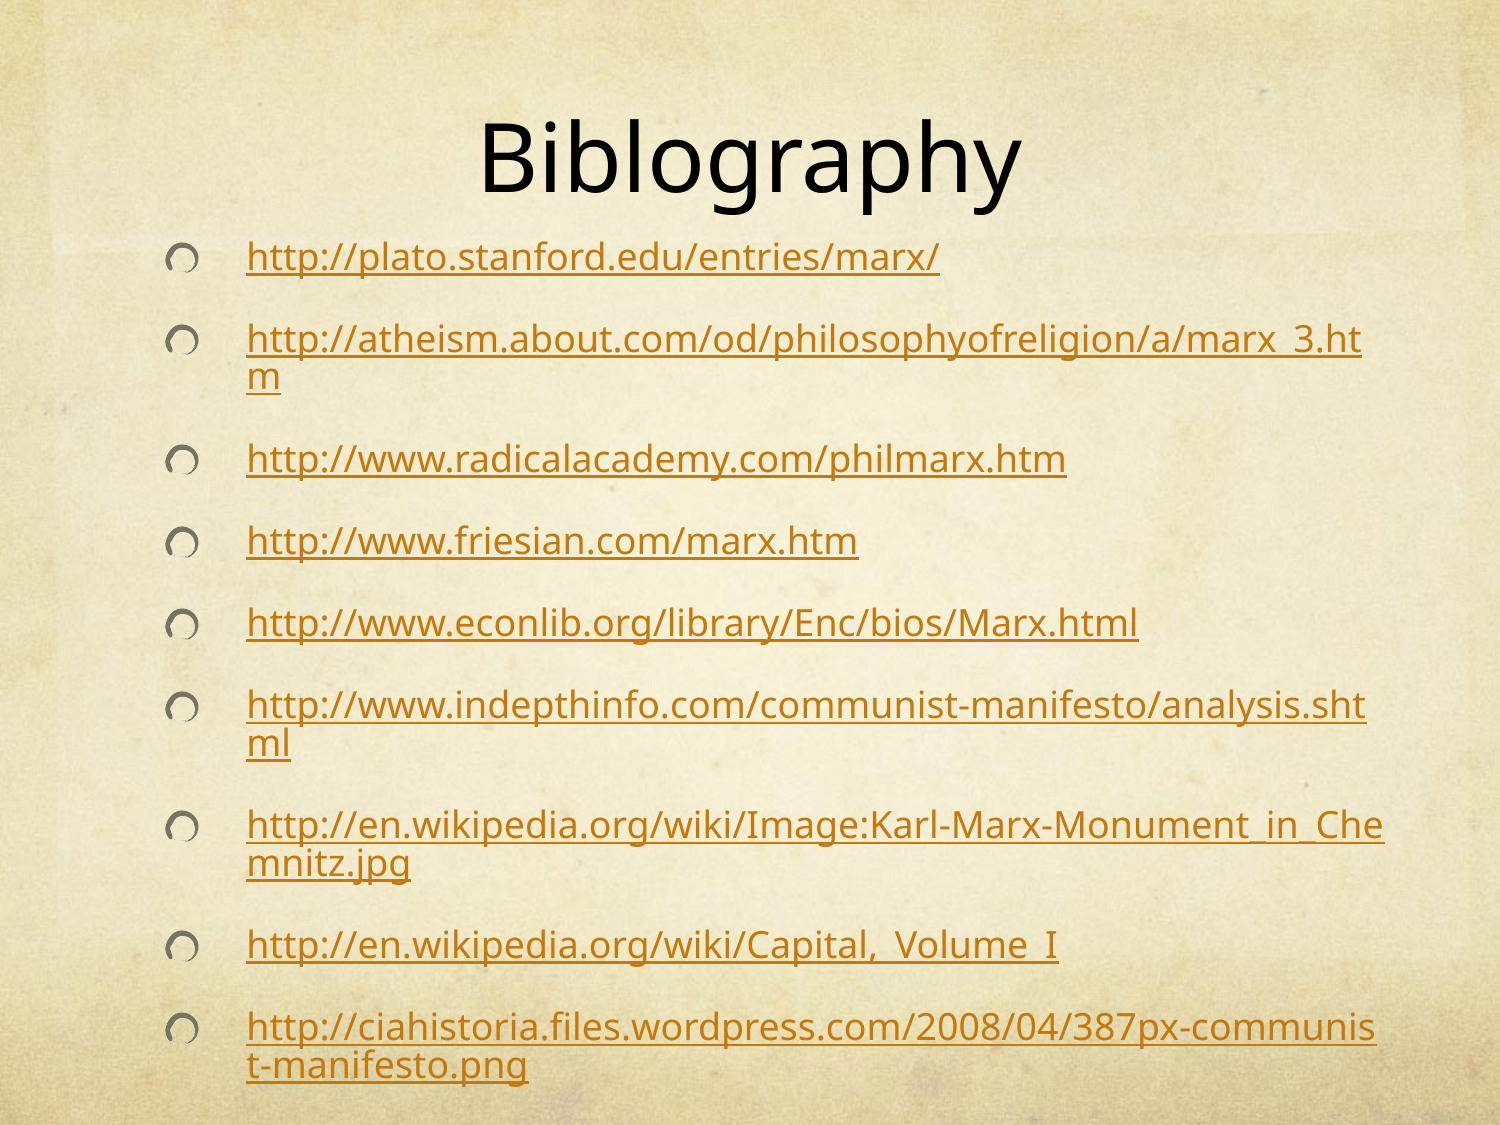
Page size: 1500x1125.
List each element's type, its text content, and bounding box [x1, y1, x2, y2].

title Biblography [150, 82, 1350, 224]
picture [0, 0, 1500, 1125]
list http://plato.stanford.edu/entries/marx/ http://atheism.about.com/od/philosophyofreligion/a/marx_3.htm http://www.radicalacademy.com/philmarx.htm http://www.friesian.com/marx.htm http://www.econlib.org/library/Enc/bios/Marx.html http://www.indepthinfo.com/communist-manifesto/analysis.shtml http://en.wikipedia.org/wiki/Image:Karl-Marx-Monument_in_Chemnitz.jpg http://en.wikipedia.org/wiki/Capital,_Volume_I http://ciahistoria.files.wordpress.com/2008/04/387px-communist-manifesto.png [150, 224, 1400, 950]
